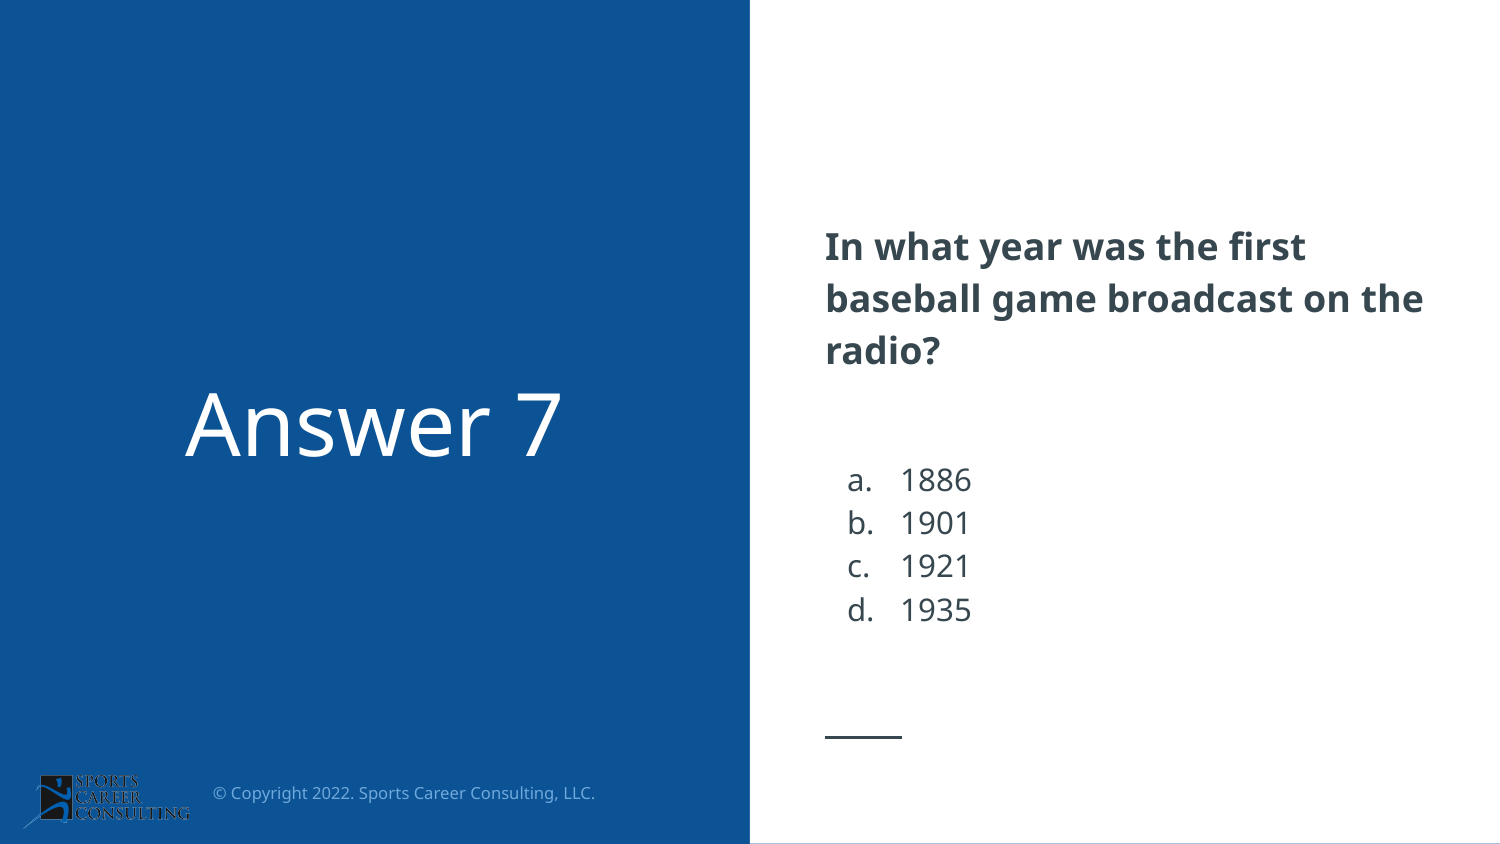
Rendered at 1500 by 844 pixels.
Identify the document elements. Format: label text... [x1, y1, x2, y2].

picture [22, 774, 190, 829]
text_box © Copyright 2022. Sports Career Consulting, LLC. [197, 767, 750, 838]
list In what year was the first baseball game broadcast on the radio? 1886 1901 1921 1935 [810, 118, 1455, 725]
title Answer 7 [43, 298, 708, 546]
